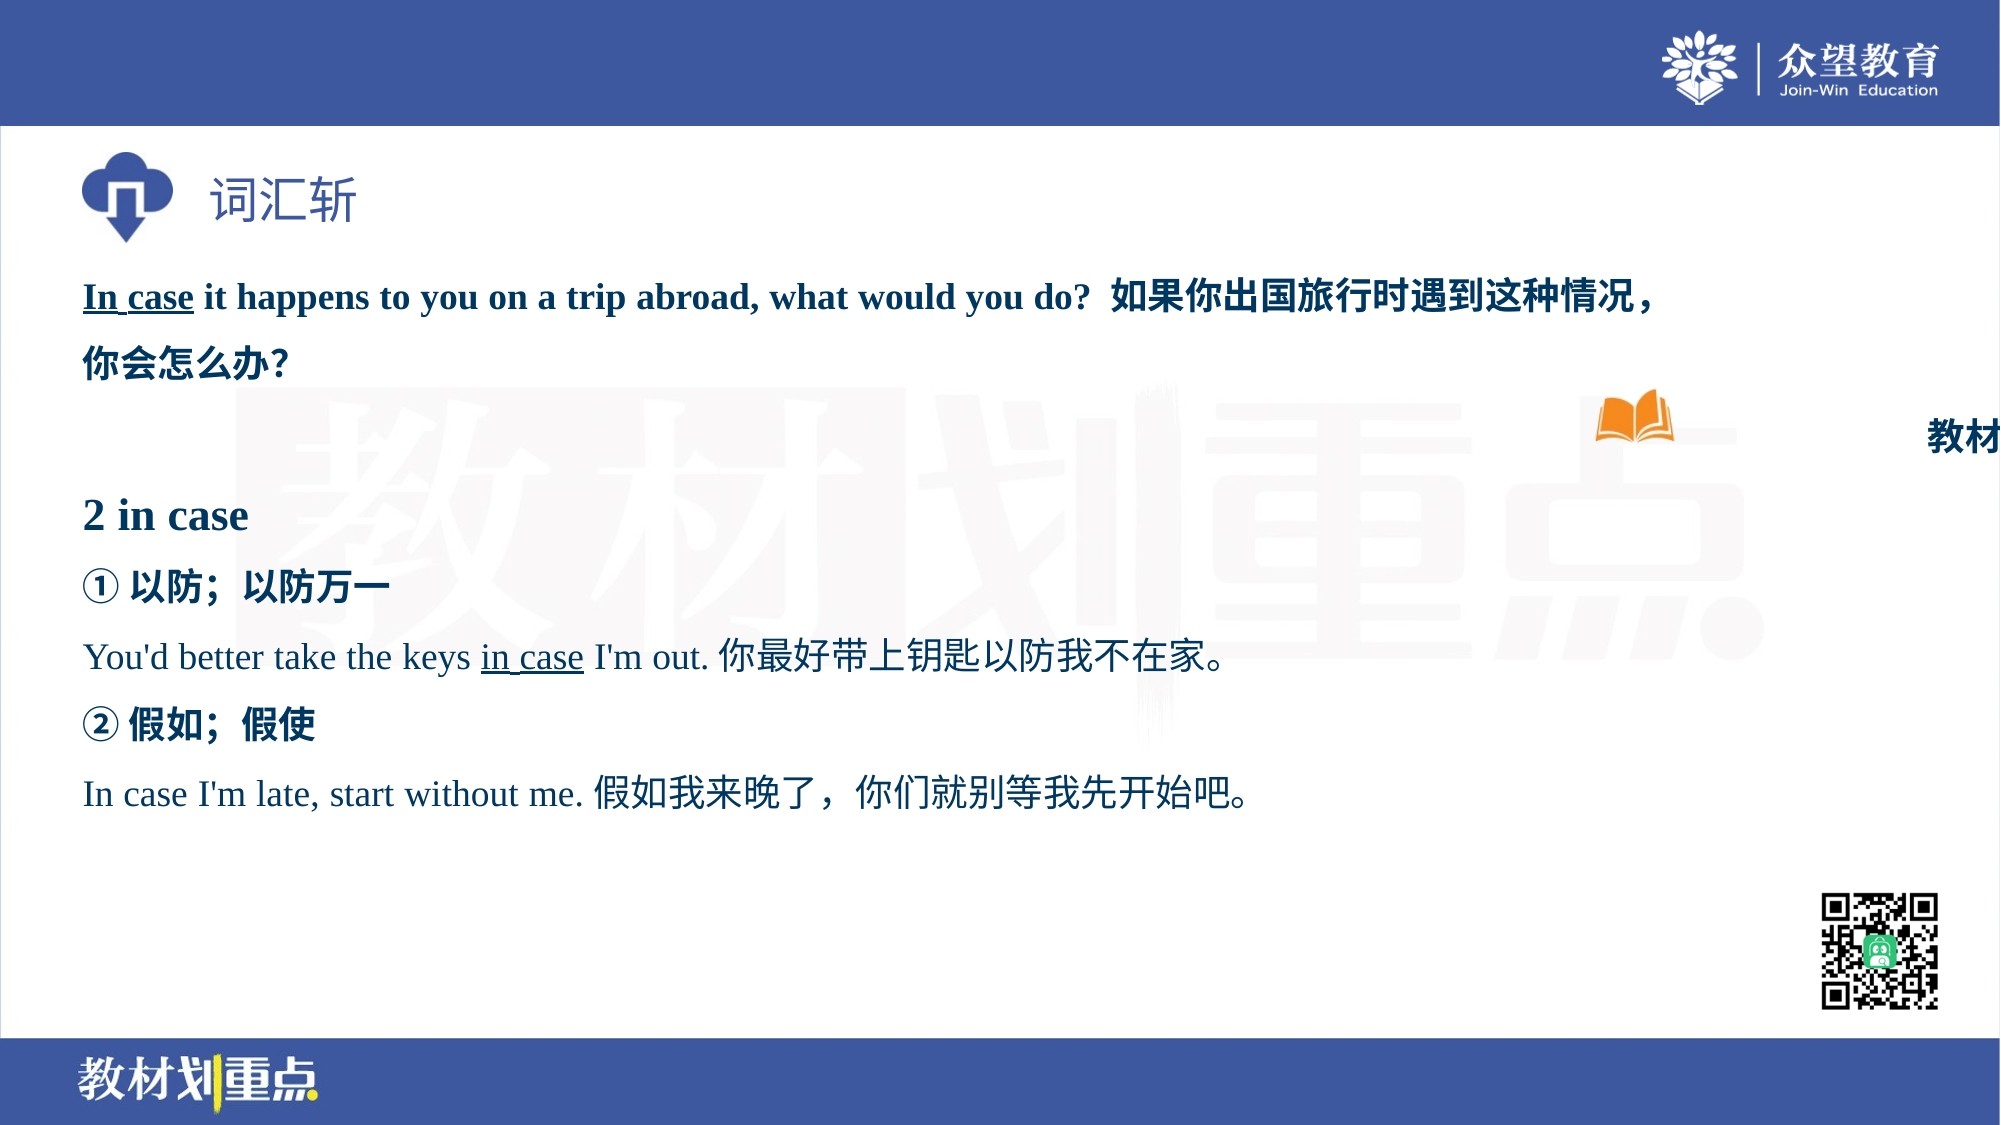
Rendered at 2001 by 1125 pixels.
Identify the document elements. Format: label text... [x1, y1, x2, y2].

picture [0, 0, 2000, 1125]
text_box 2 in case [82, 457, 1817, 598]
text_box In case it happens to you on a trip abroad, what would you do? 如果你出国旅行时遇到这种情况， 你会怎么办？ 教材P54 [82, 248, 1817, 451]
